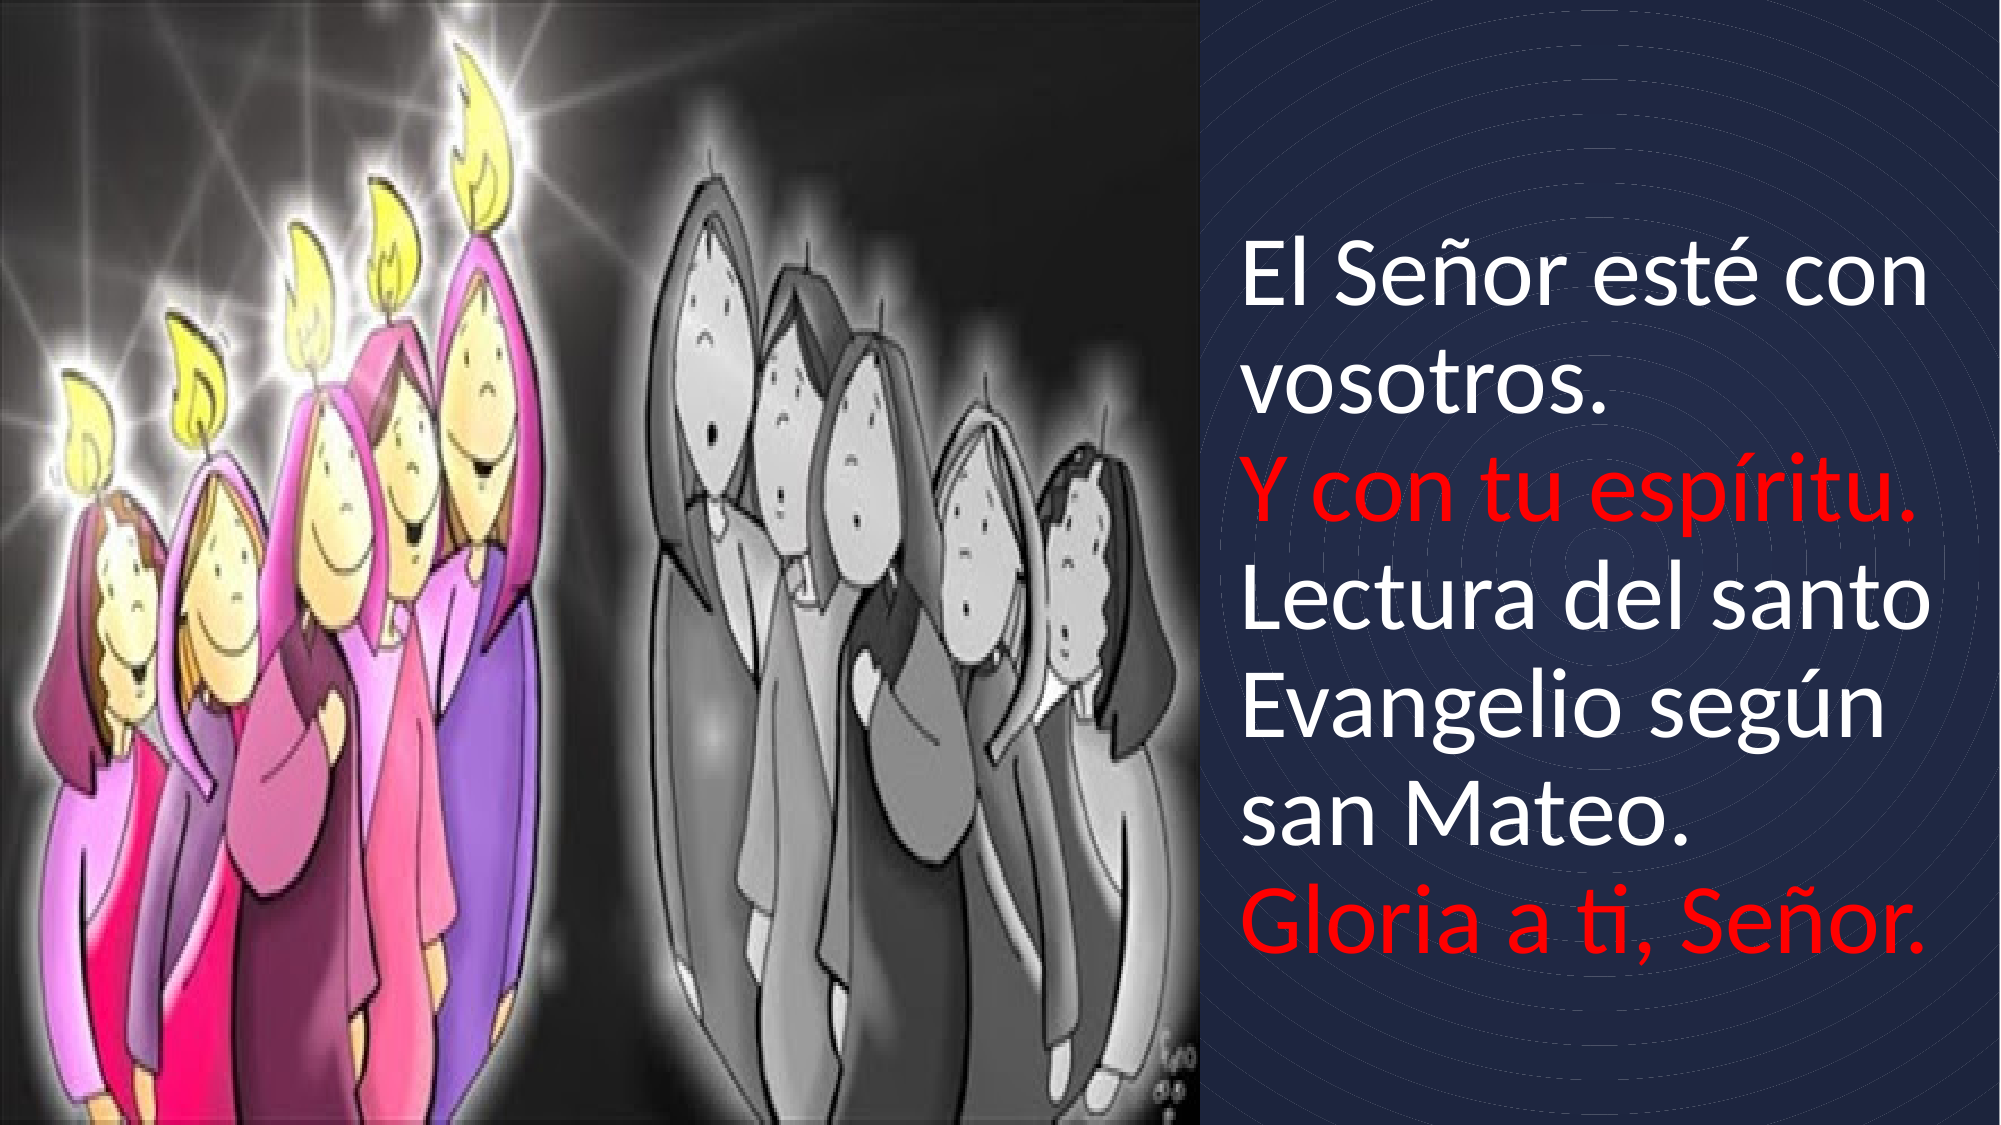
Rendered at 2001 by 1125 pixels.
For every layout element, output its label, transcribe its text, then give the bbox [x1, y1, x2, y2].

picture [0, 0, 1200, 1125]
title El Señor esté con vosotros. Y con tu espíritu. Lectura del santo Evangelio según san Mateo. Gloria a ti, Señor. [1224, 42, 1969, 1083]
